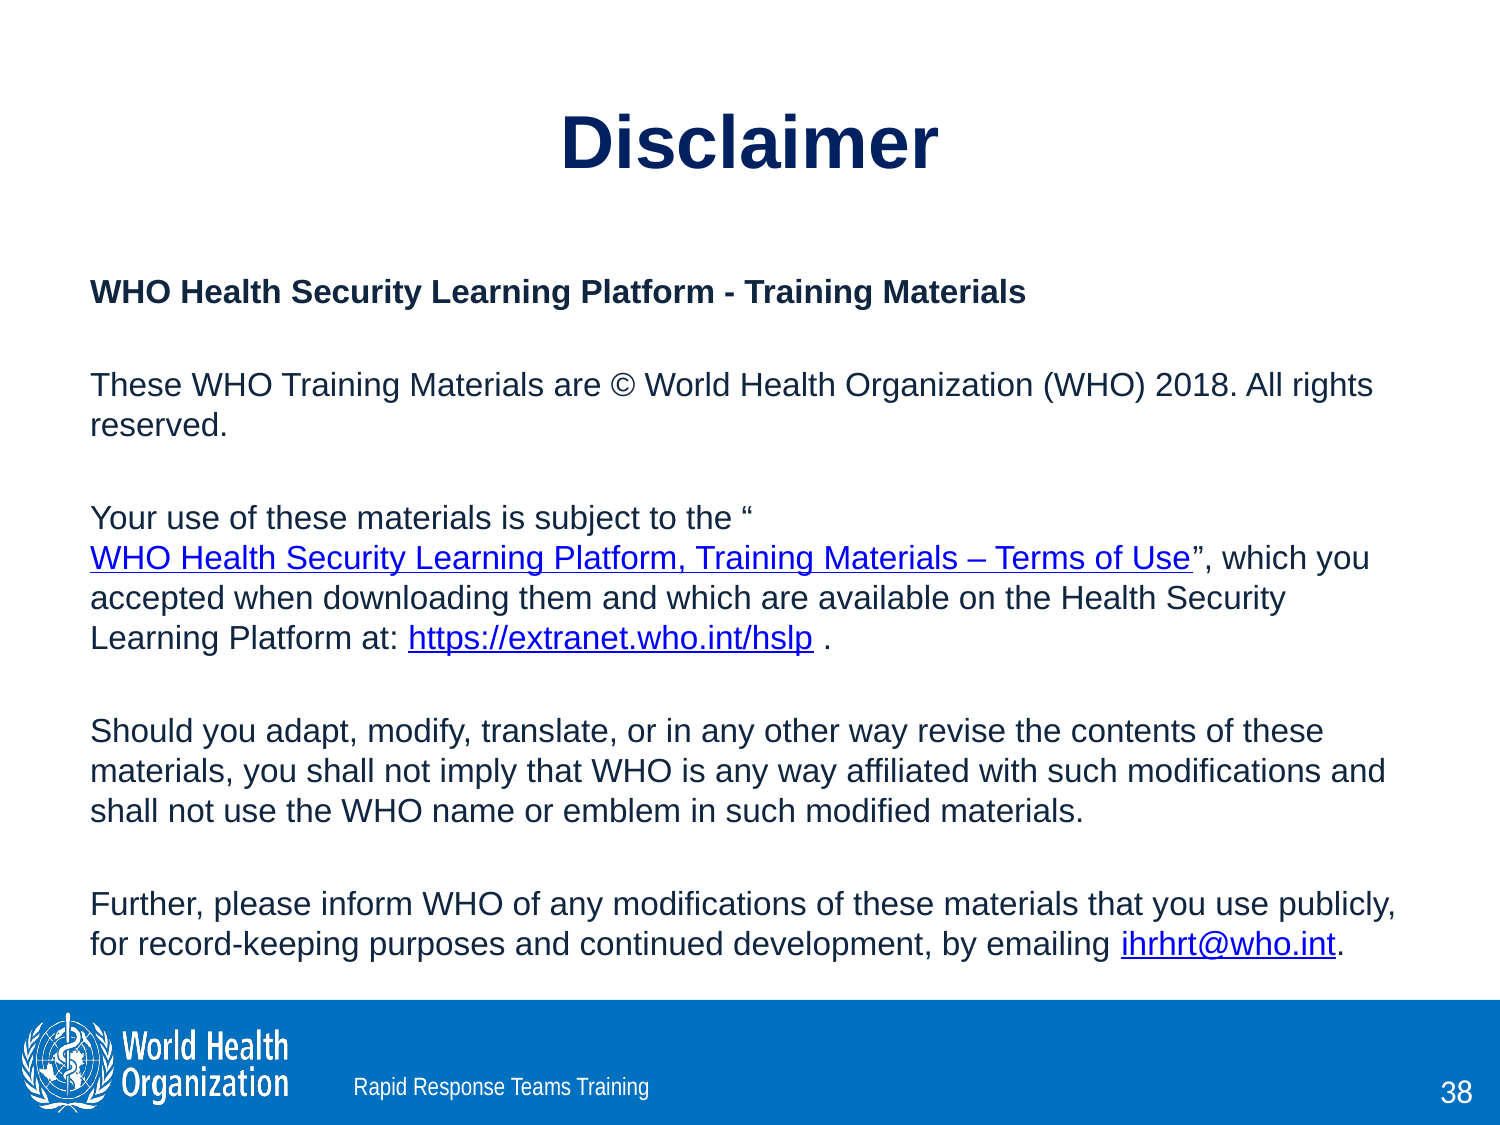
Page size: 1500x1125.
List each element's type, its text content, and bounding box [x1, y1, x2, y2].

title Disclaimer [75, 45, 1425, 233]
picture [21, 1012, 288, 1113]
list WHO Health Security Learning Platform - Training Materials These WHO Training Materials are © World Health Organization (WHO) 2018. All rights reserved. Your use of these materials is subject to the “WHO Health Security Learning Platform, Training Materials – Terms of Use”, which you accepted when downloading them and which are available on the Health Security Learning Platform at: https://extranet.who.int/hslp . Should you adapt, modify, translate, or in any other way revise the contents of these materials, you shall not imply that WHO is any way affiliated with such modifications and shall not use the WHO name or emblem in such modified materials. Further, please inform WHO of any modifications of these materials that you use publicly, for record-keeping purposes and continued development, by emailing ihrhrt@who.int. [75, 262, 1425, 1005]
